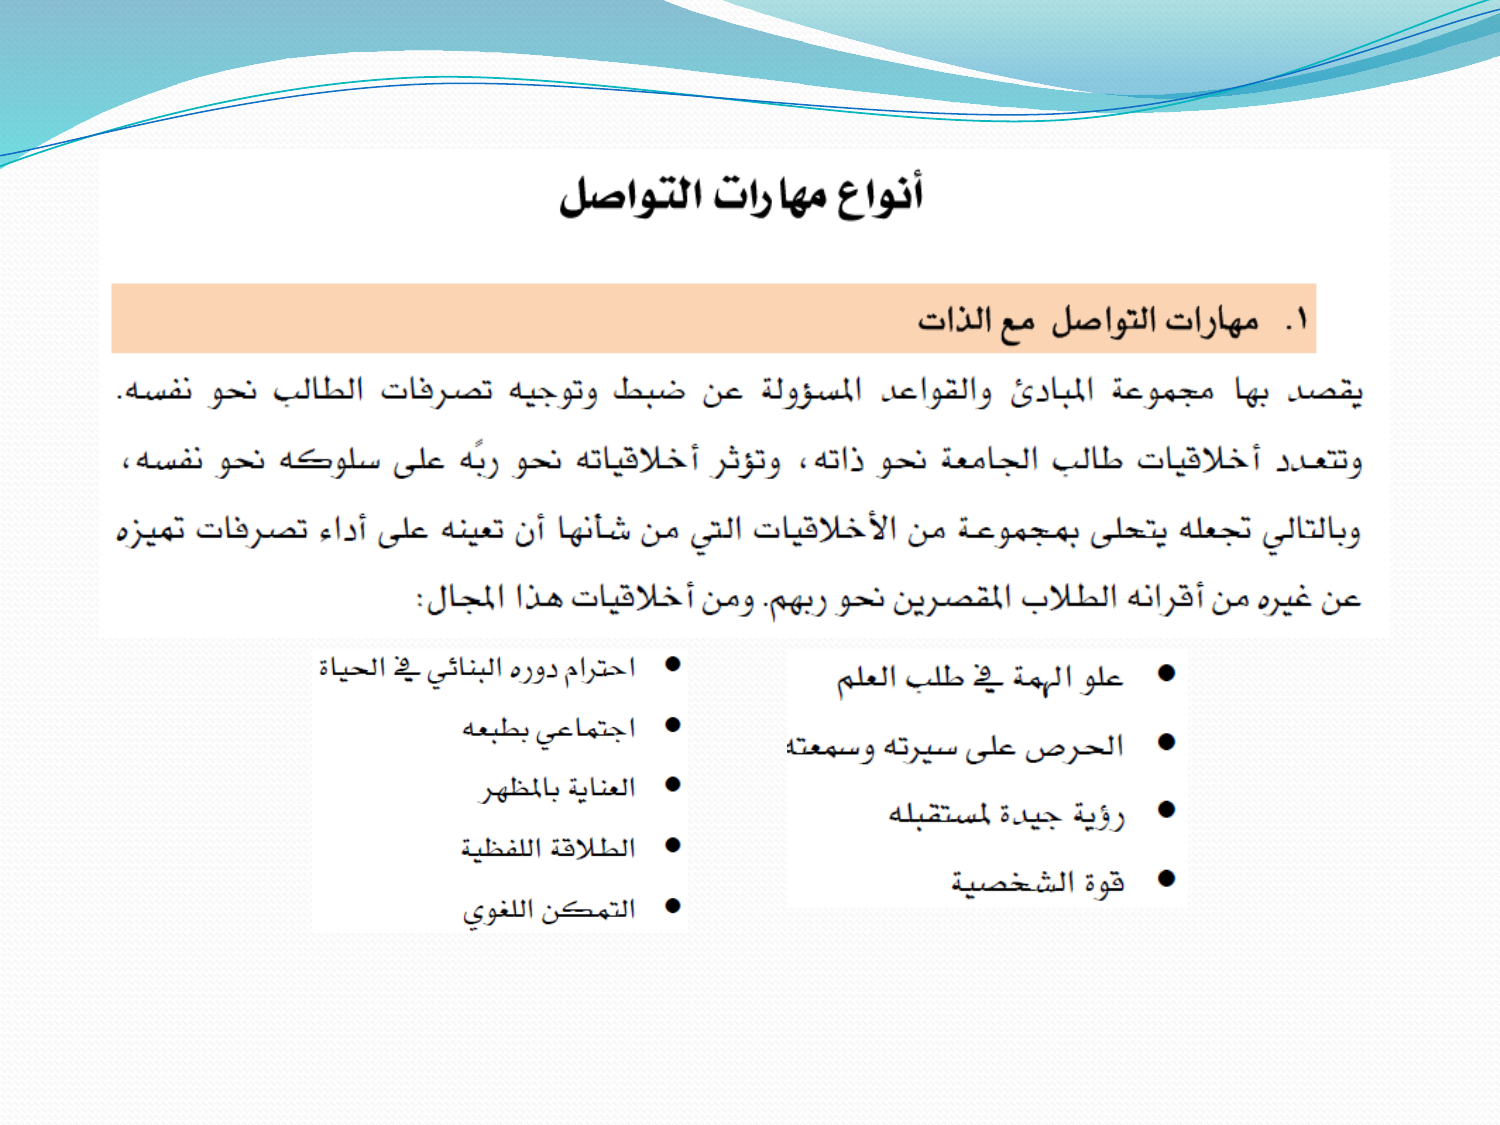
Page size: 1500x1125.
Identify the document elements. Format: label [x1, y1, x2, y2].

text_box [99, 149, 1391, 933]
